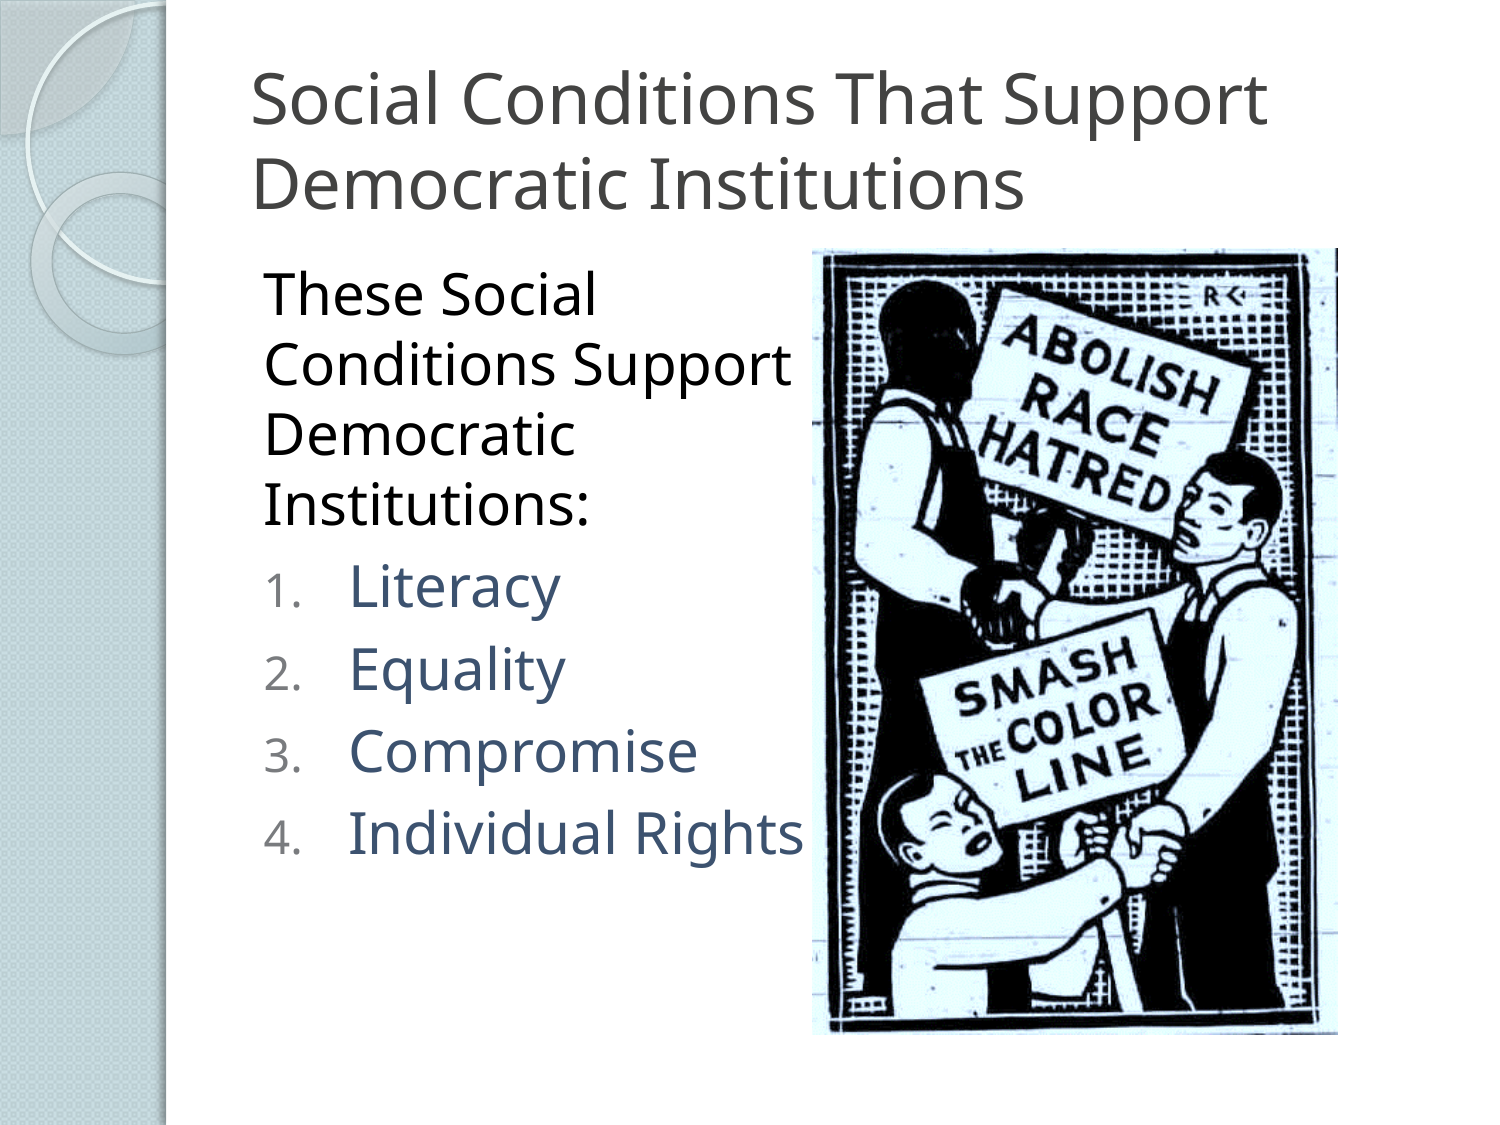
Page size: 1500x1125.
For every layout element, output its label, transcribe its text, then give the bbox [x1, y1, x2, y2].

title Social Conditions That Support Democratic Institutions [235, 45, 1466, 233]
list These Social Conditions Support Democratic Institutions: Literacy Equality Compromise Individual Rights [235, 249, 808, 1015]
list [812, 248, 1338, 1036]
